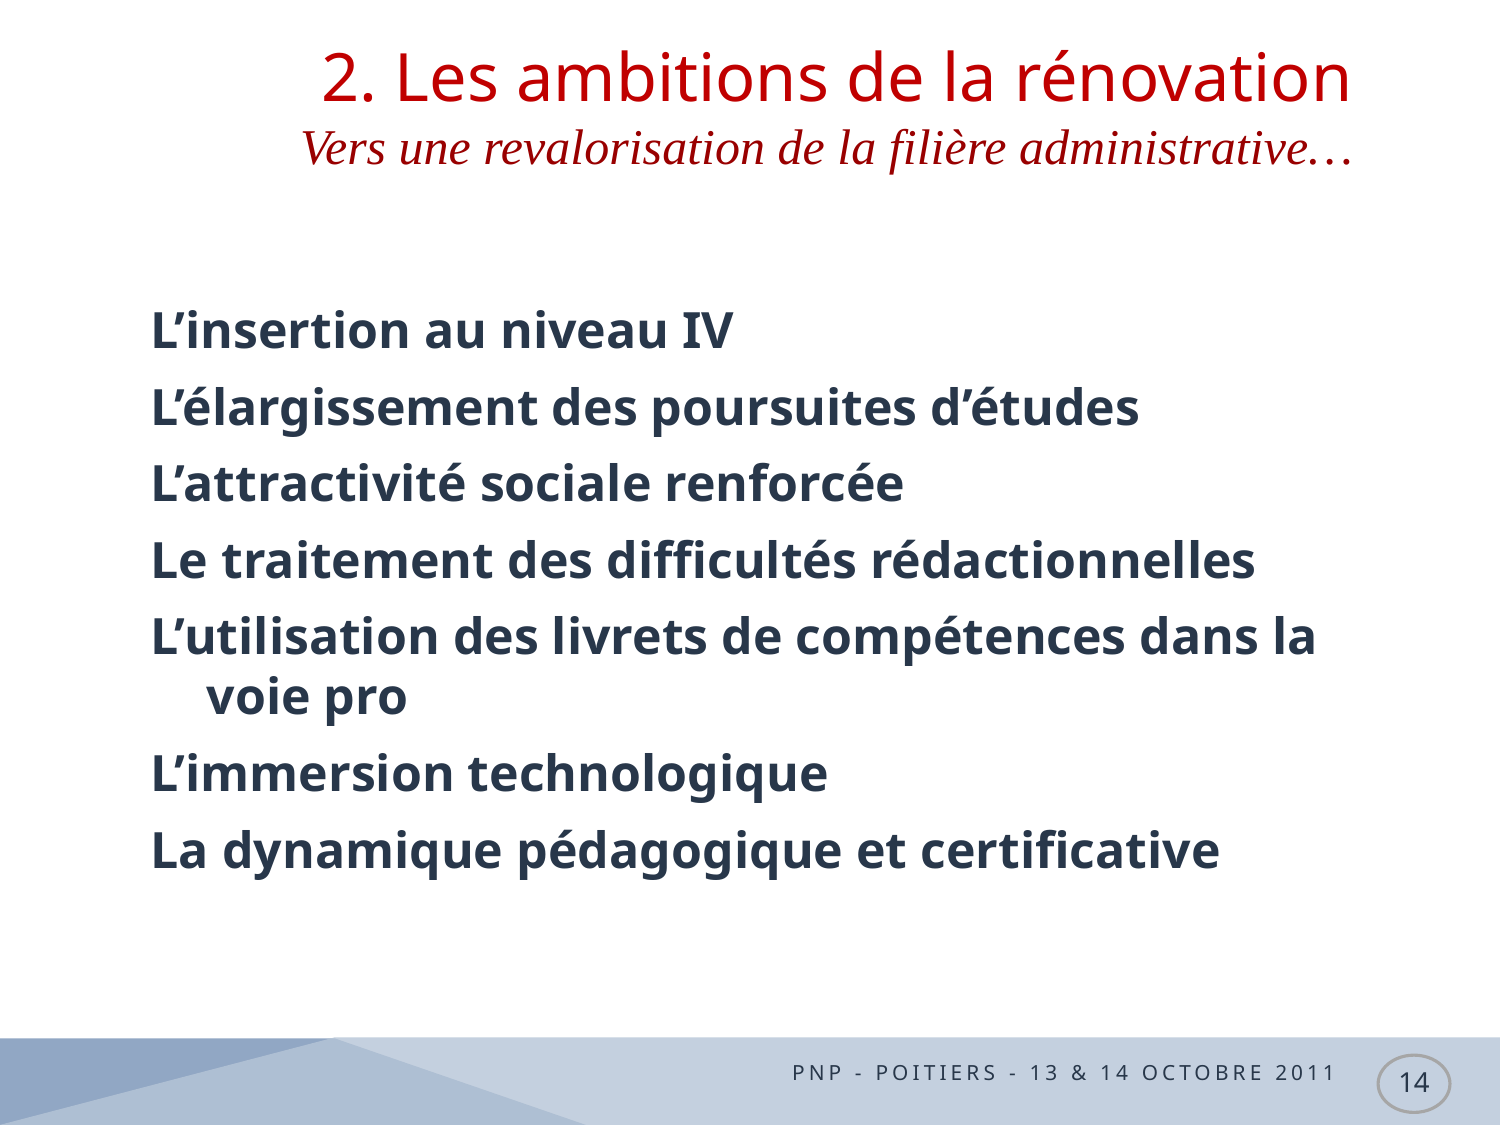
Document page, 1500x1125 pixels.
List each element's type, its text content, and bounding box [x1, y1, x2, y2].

text_box 14 [1378, 1055, 1450, 1113]
list L’insertion au niveau IV L’élargissement des poursuites d’études L’attractivité sociale renforcée Le traitement des difficultés rédactionnelles L’utilisation des livrets de compétences dans la voie pro L’immersion technologique La dynamique pédagogique et certificative [135, 290, 1370, 863]
title 2. Les ambitions de la rénovation Vers une revalorisation de la filière administrative… [134, 59, 1369, 151]
text_box PNP - Poitiers - 13 & 14 octobre 2011 [575, 1050, 1350, 1096]
